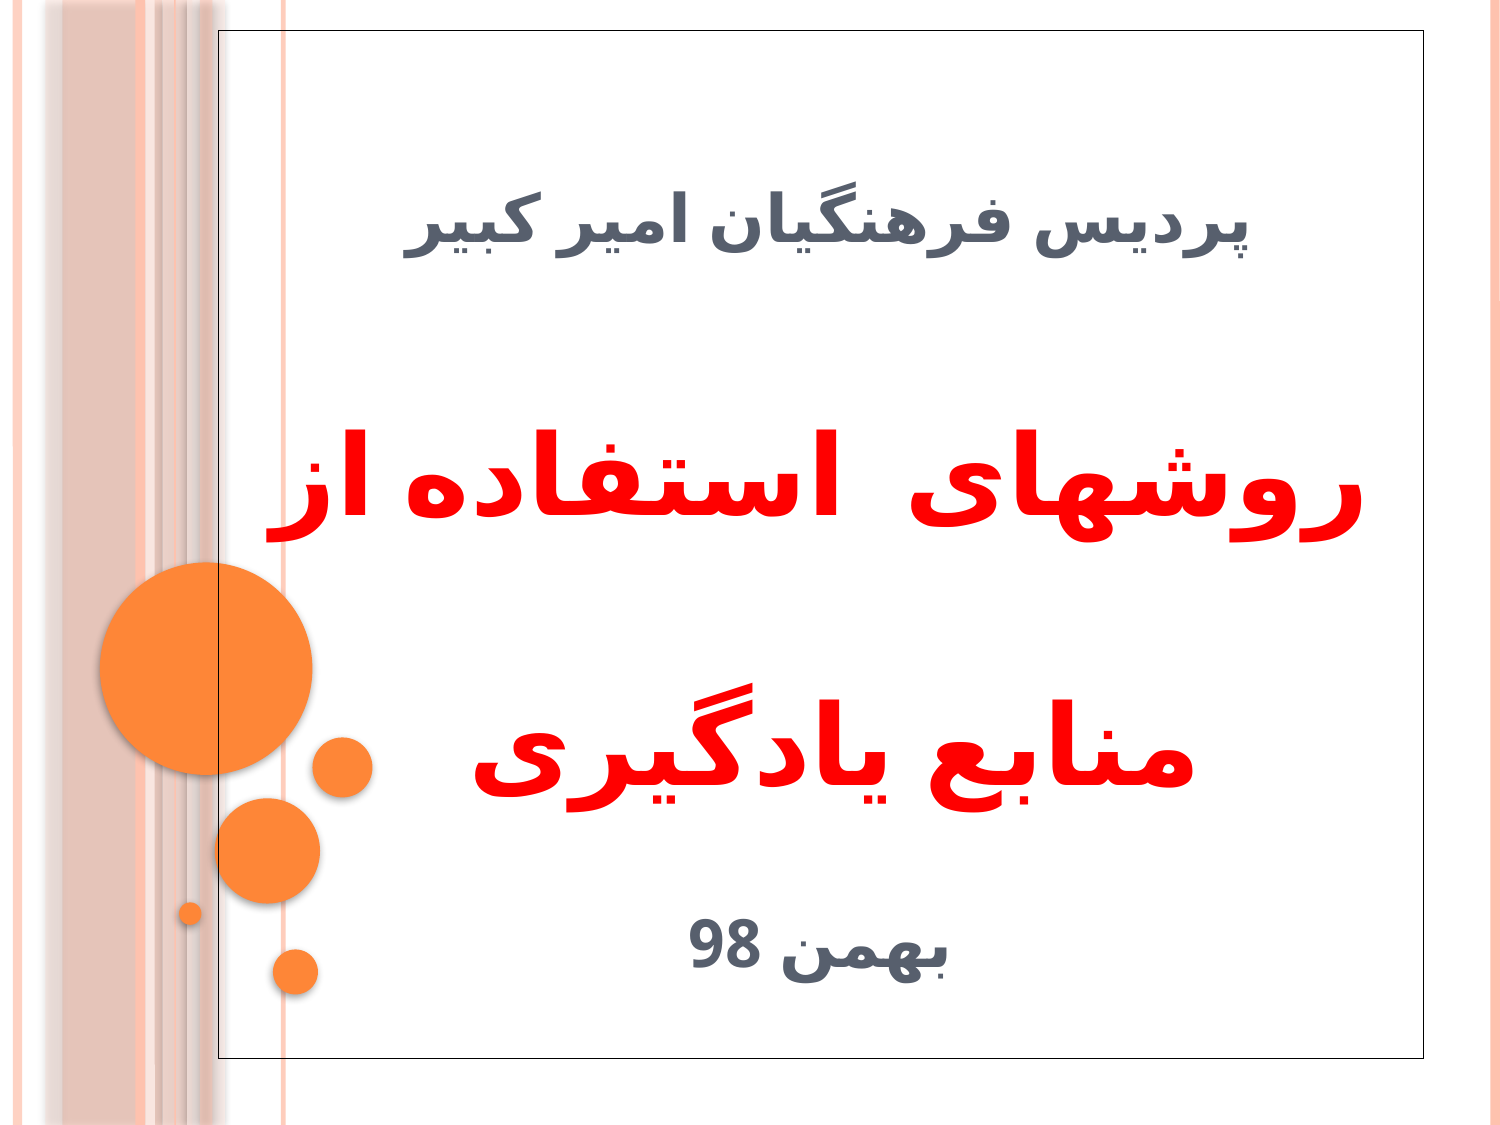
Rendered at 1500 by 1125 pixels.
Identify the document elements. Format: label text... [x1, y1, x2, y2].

subtitle پردیس فرهنگیان امیر کبیر روشهای استفاده از منابع یادگیری بهمن 98 [218, 30, 1424, 1059]
